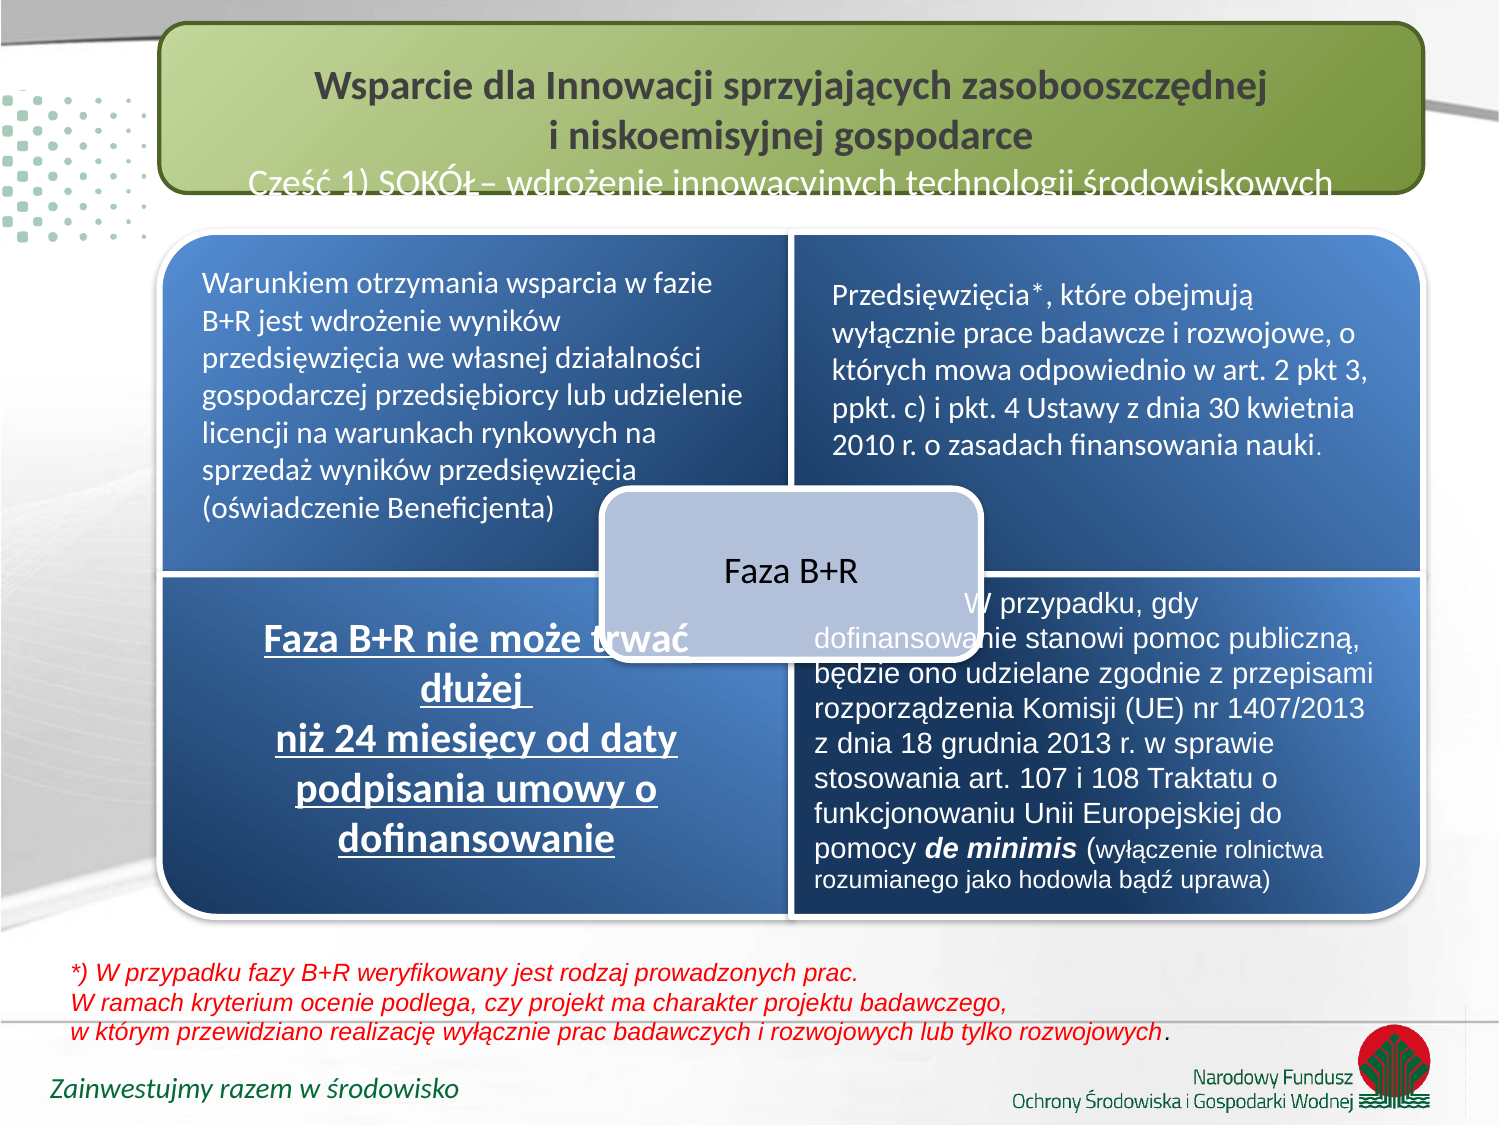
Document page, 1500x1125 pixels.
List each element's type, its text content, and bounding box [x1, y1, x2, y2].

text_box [159, 231, 1424, 918]
text_box Wsparcie dla Innowacji sprzyjających zasobooszczędnej i niskoemisyjnej gospodarce Część 1) SOKÓŁ– wdrożenie innowacyjnych technologii środowiskowych [157, 20, 1426, 196]
text_box *) W przypadku fazy B+R weryfikowany jest rodzaj prowadzonych prac. W ramach kryterium ocenie podlega, czy projekt ma charakter projektu badawczego, w którym przewidziano realizację wyłącznie prac badawczych i rozwojowych lub tylko rozwojowych. [55, 948, 1194, 1054]
picture [0, 0, 1499, 1125]
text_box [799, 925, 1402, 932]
